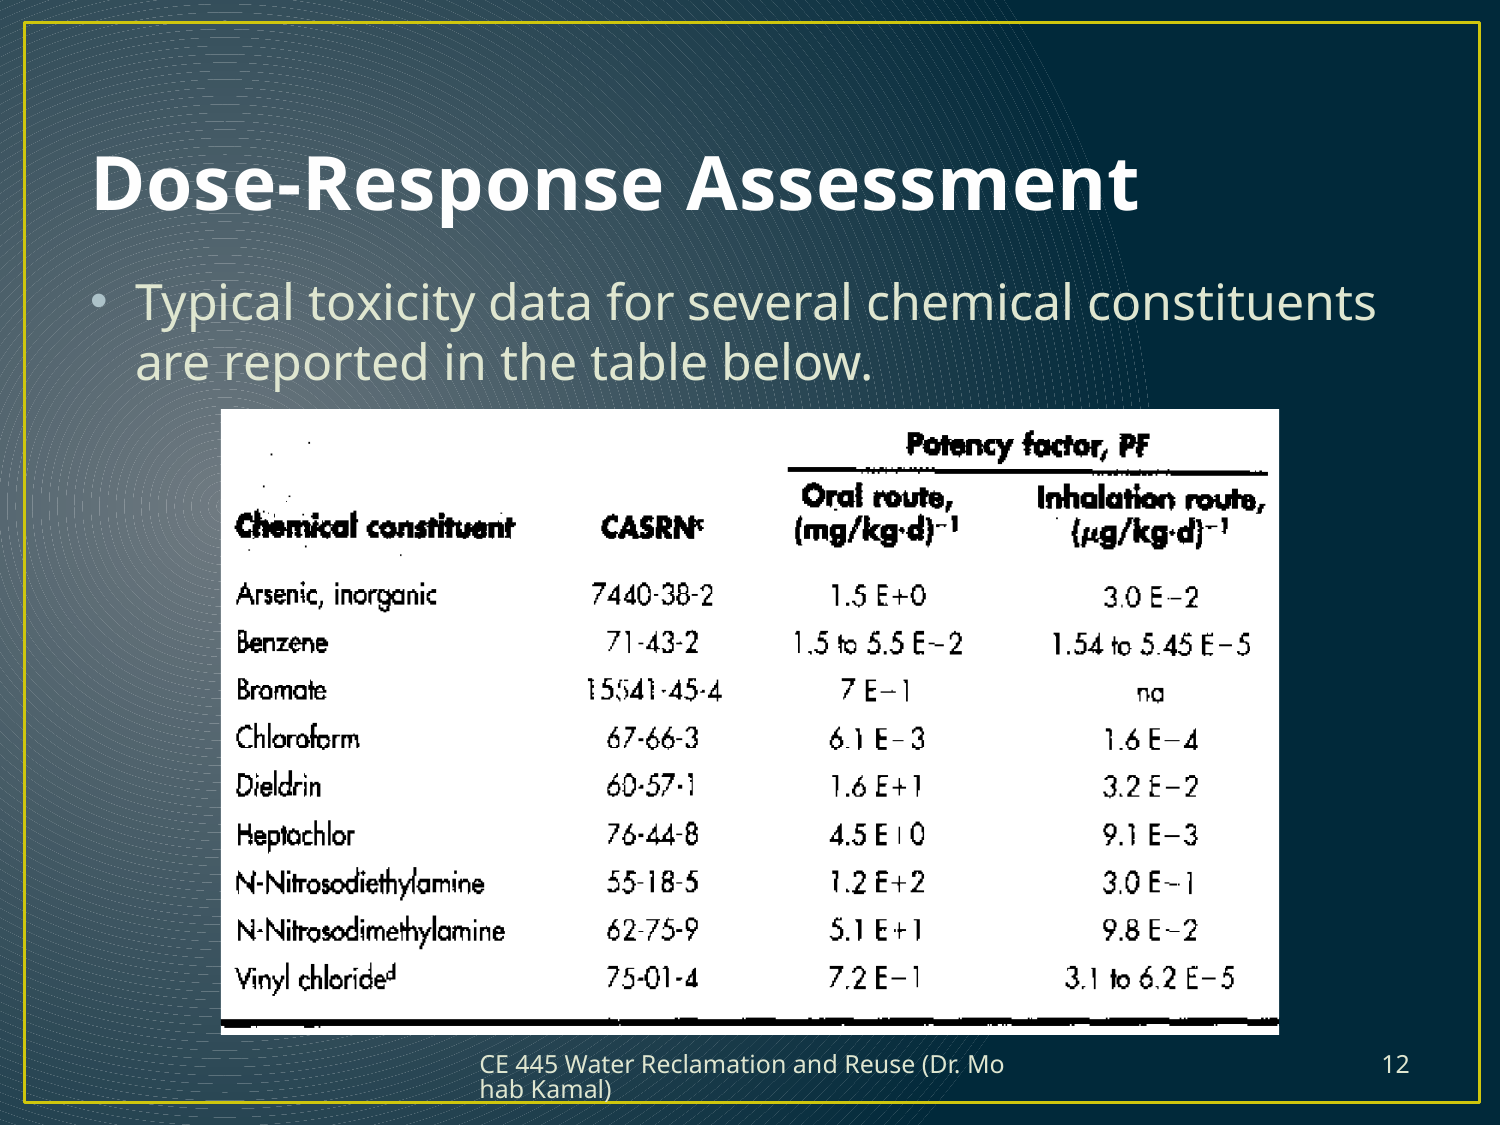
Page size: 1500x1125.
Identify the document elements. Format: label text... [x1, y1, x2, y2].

footer CE 445 Water Reclamation and Reuse (Dr. Mohab Kamal) [464, 1046, 1036, 1096]
title Dose-Response Assessment [75, 45, 1425, 233]
list Typical toxicity data for several chemical constituents are reported in the table below. [75, 262, 1425, 1005]
slide_number 12 [1074, 1035, 1425, 1096]
picture [220, 408, 1279, 1036]
